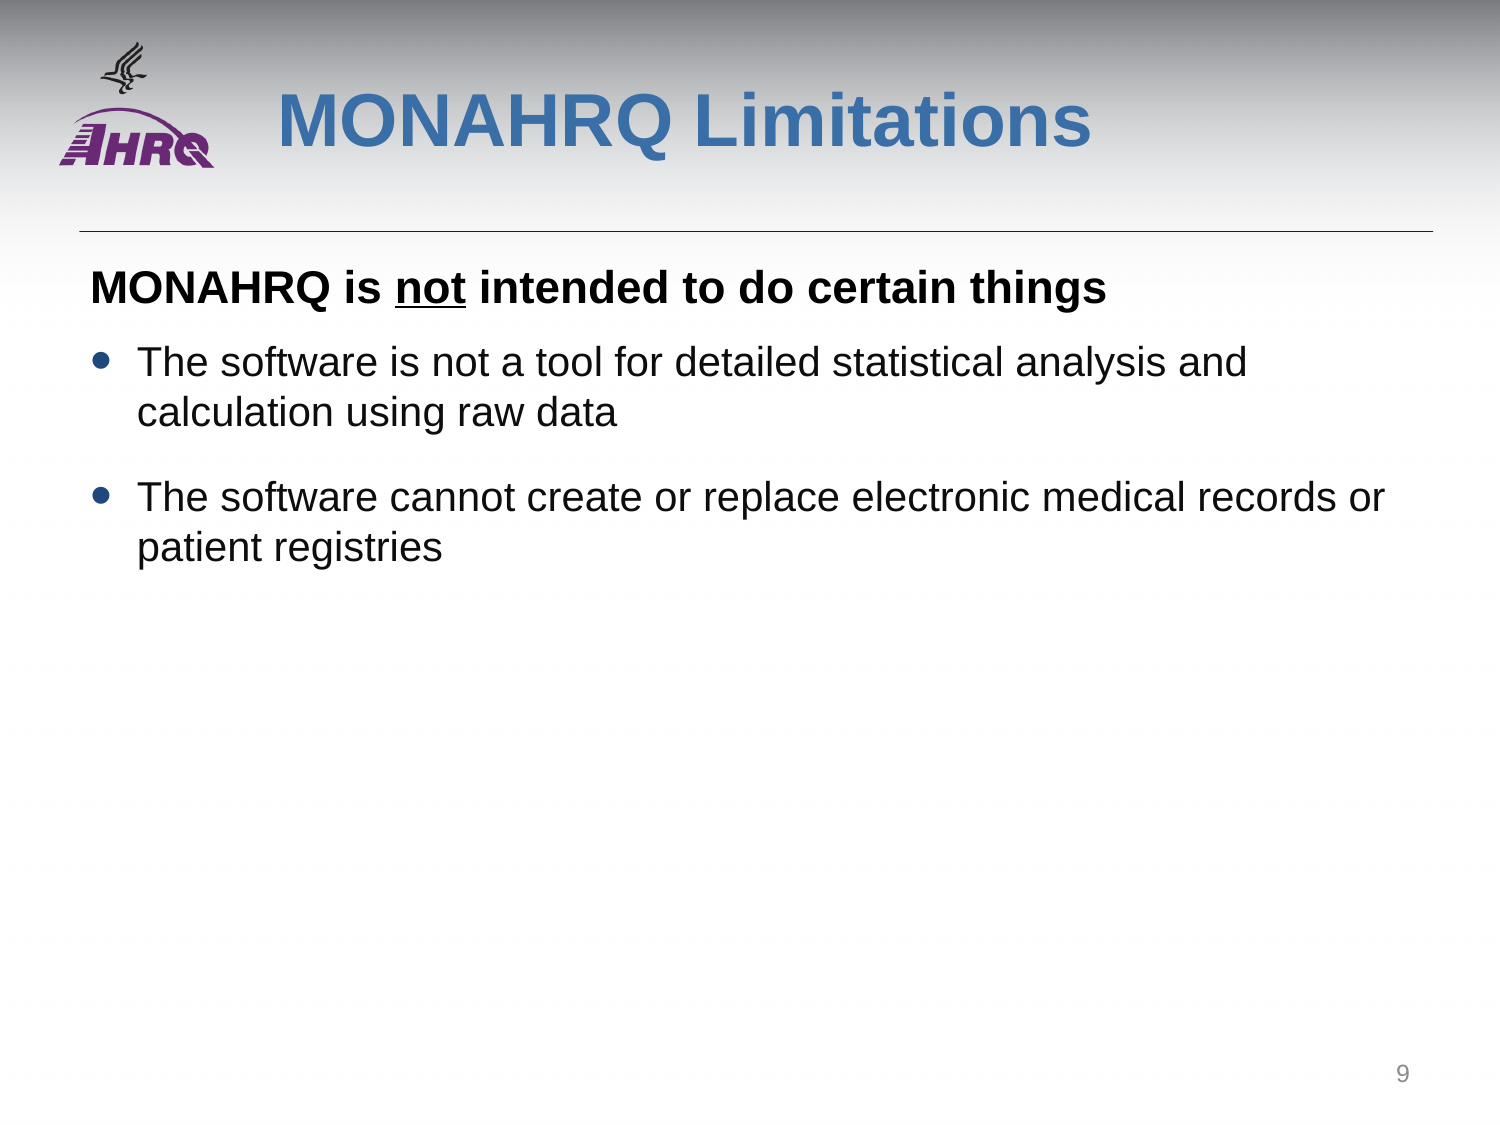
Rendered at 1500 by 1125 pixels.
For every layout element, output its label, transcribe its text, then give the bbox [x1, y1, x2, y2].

title MONAHRQ Limitations [262, 45, 1425, 188]
picture [0, 0, 1500, 1125]
slide_number 9 [1074, 1042, 1425, 1103]
list MONAHRQ is not intended to do certain things The software is not a tool for detailed statistical analysis and calculation using raw data The software cannot create or replace electronic medical records or patient registries [75, 249, 1425, 1063]
